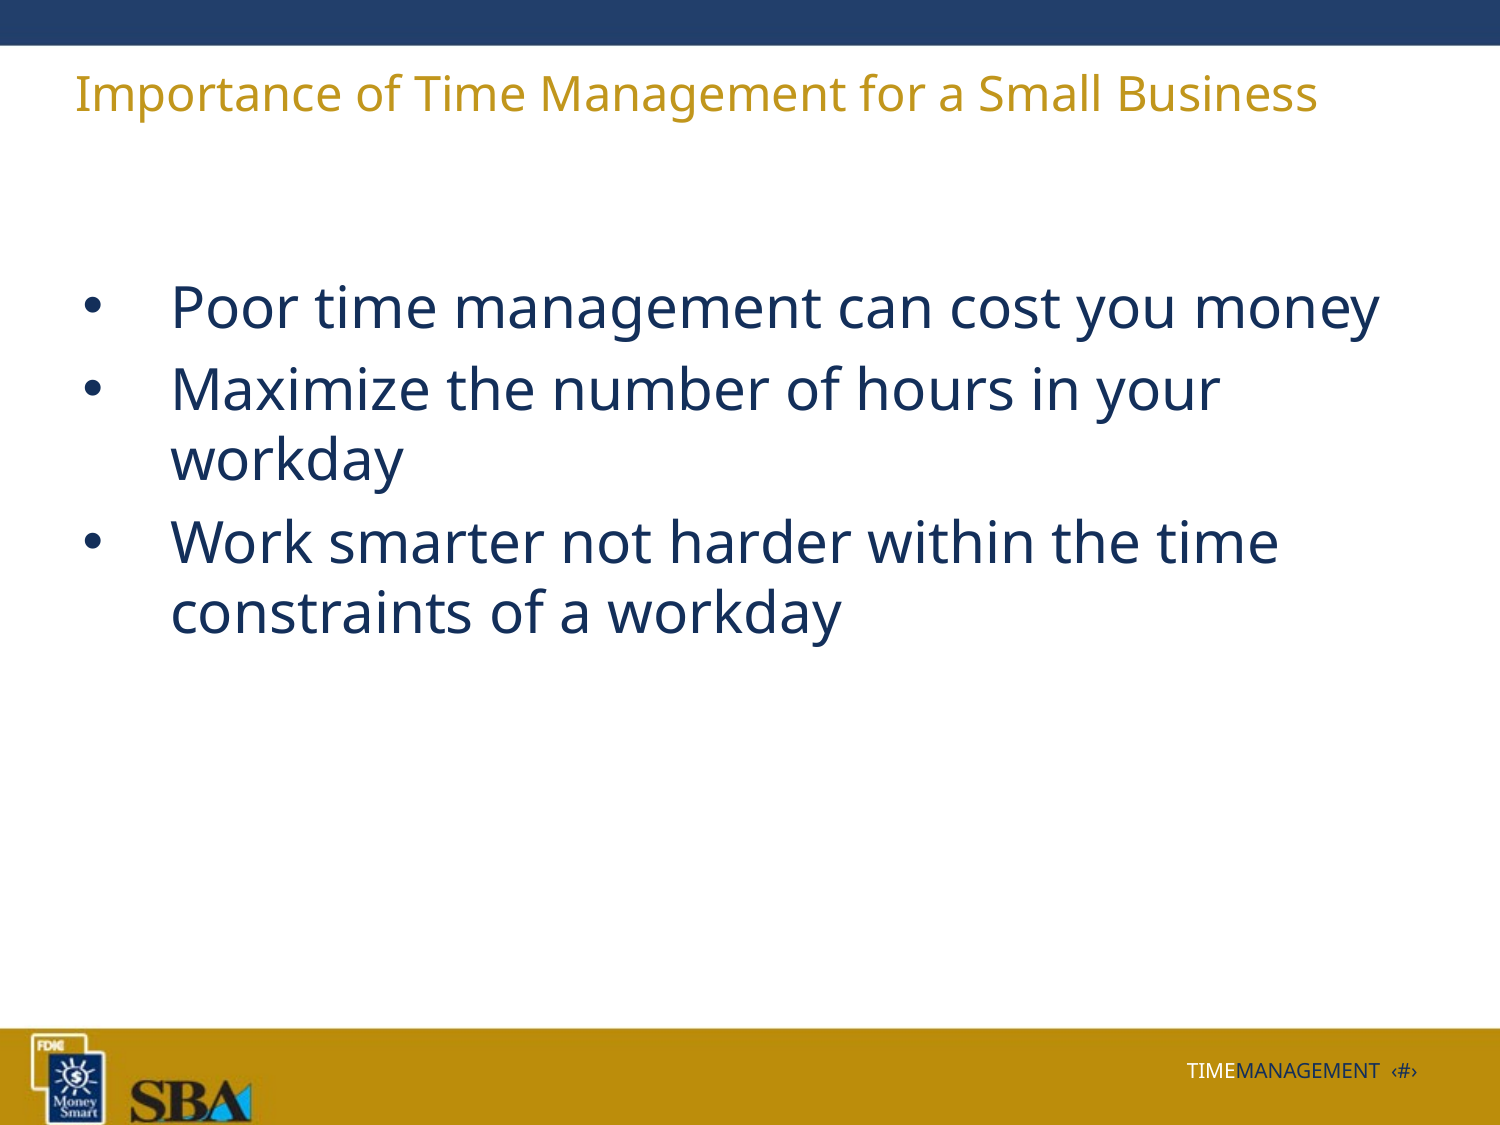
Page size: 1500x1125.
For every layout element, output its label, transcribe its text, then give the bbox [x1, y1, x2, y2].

title Importance of Time Management for a Small Business [74, 61, 1426, 163]
text_box Poor time management can cost you money Maximize the number of hours in your workday Work smarter not harder within the time constraints of a workday [74, 262, 1425, 653]
picture [0, 0, 1500, 1125]
